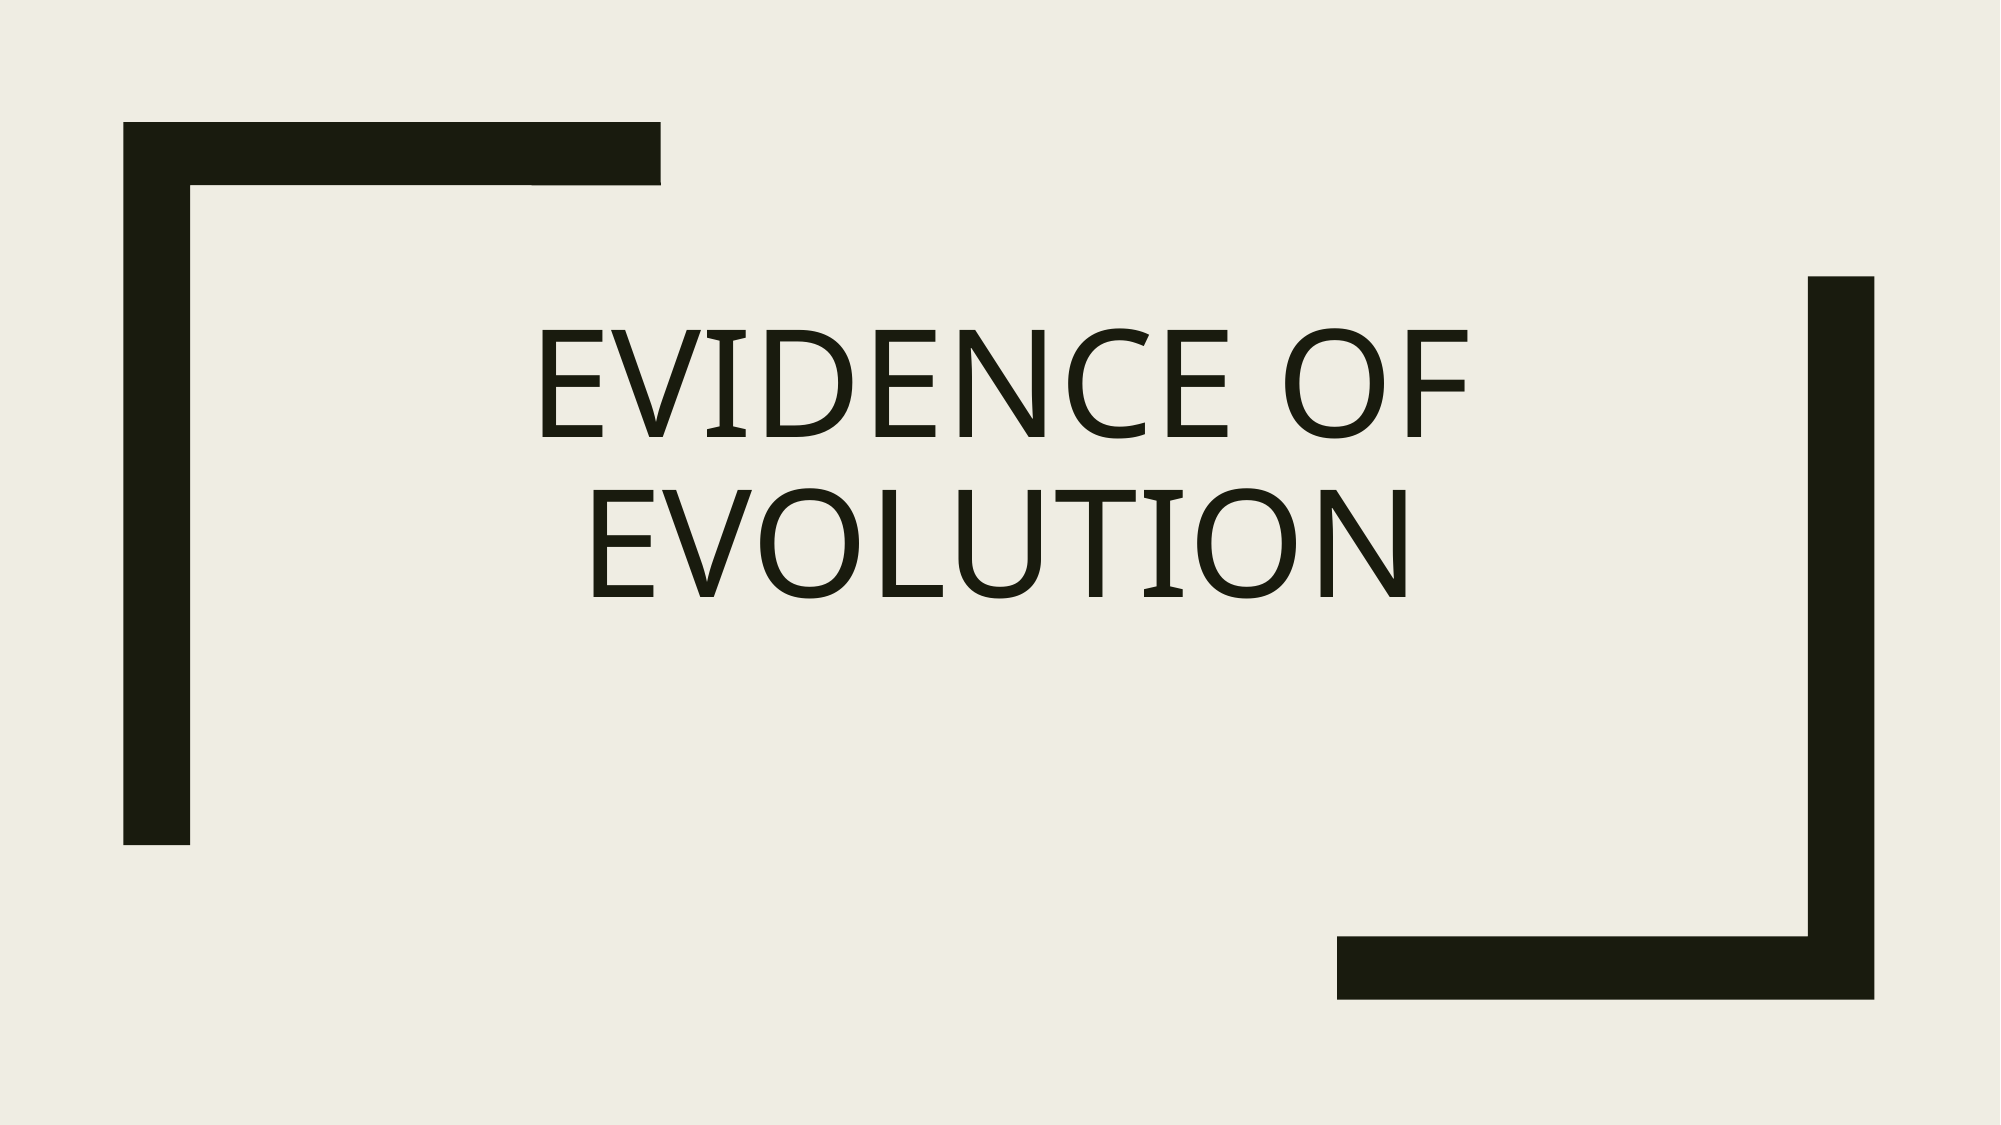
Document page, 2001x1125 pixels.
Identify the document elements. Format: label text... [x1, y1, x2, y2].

title Evidence of evolution [314, 293, 1686, 638]
